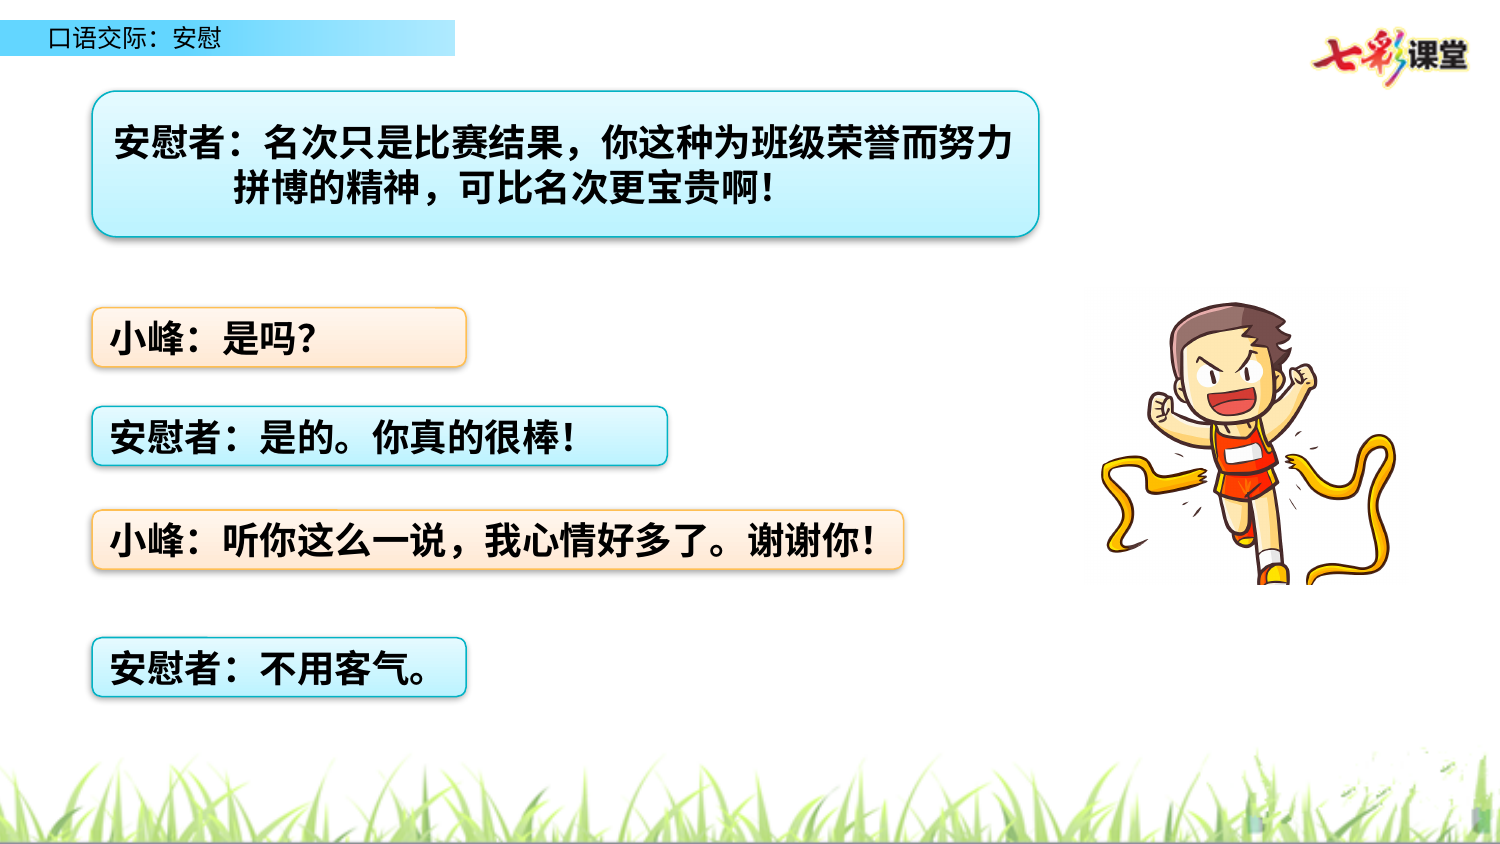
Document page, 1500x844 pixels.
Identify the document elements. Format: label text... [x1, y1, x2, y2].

picture [1308, 14, 1477, 95]
text_box 小峰：是吗？ [91, 306, 467, 368]
picture [0, 744, 1500, 844]
text_box 安慰者：是的。你真的很棒！ [91, 405, 669, 467]
text_box 小峰：听你这么一说，我心情好多了。谢谢你！ [91, 509, 905, 570]
text_box 安慰者：不用客气。 [91, 636, 467, 698]
text_box 安慰者：名次只是比赛结果，你这种为班级荣誉而努力 拼博的精神，可比名次更宝贵啊！ [91, 90, 1040, 238]
picture [1083, 287, 1409, 585]
